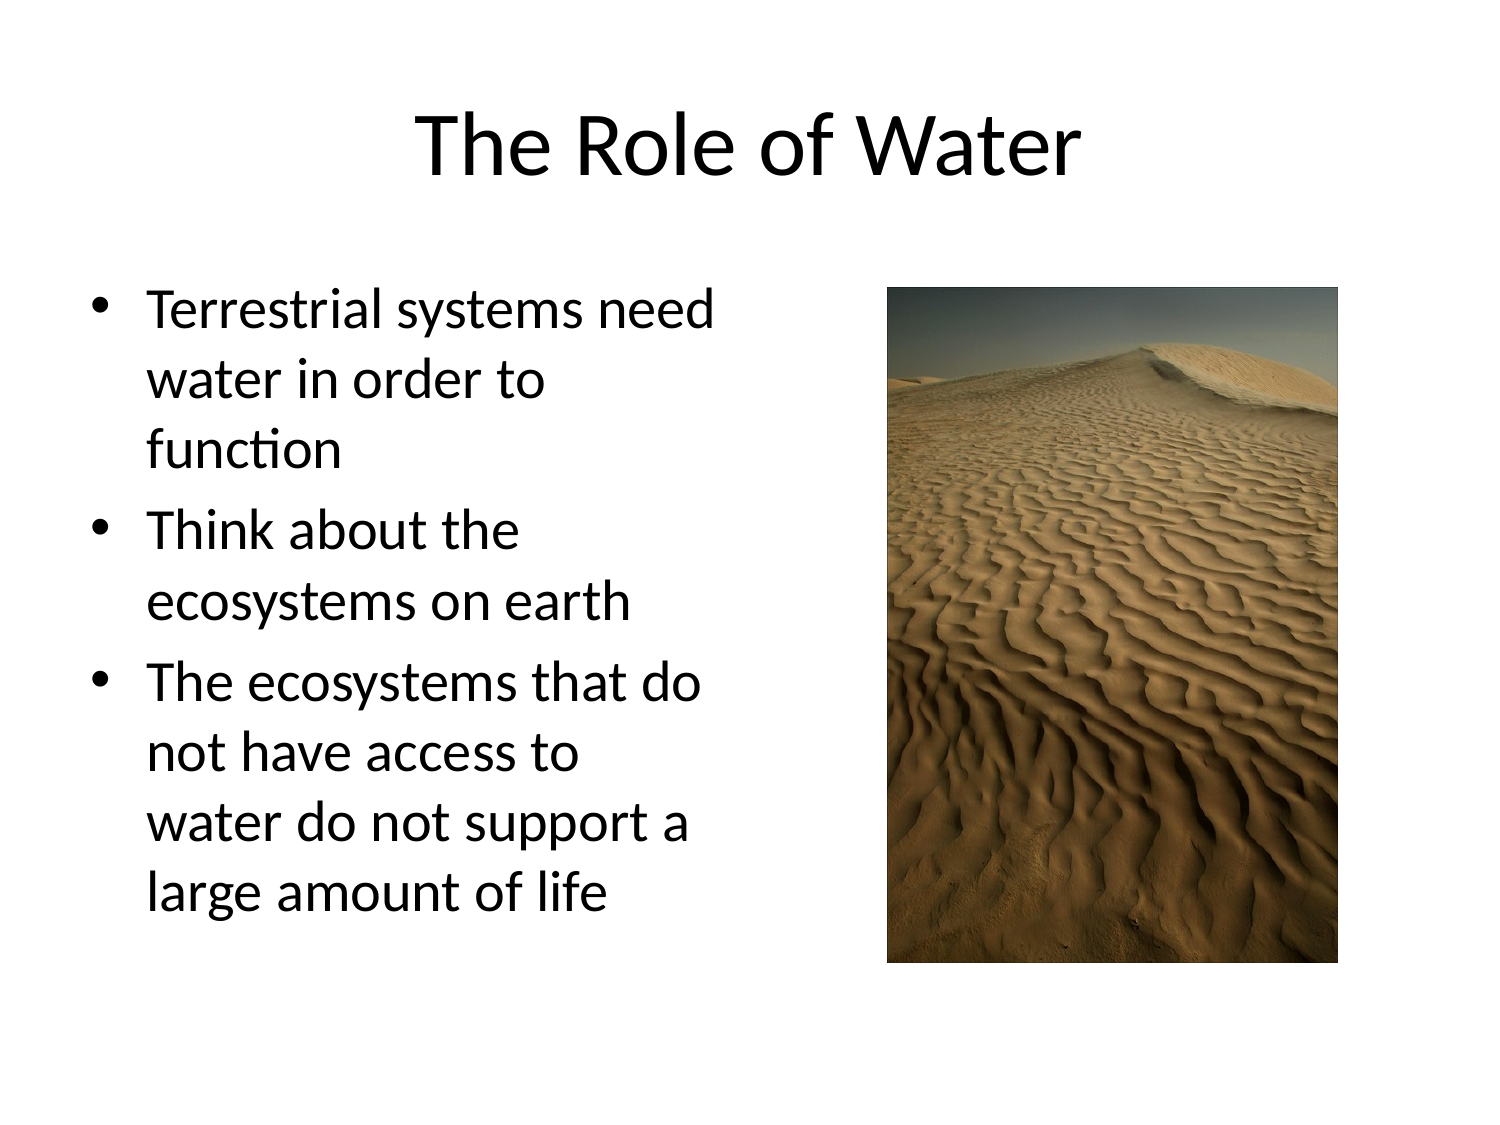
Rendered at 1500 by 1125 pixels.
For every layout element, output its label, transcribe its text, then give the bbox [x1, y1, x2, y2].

list Terrestrial systems need water in order to function Think about the ecosystems on earth The ecosystems that do not have access to water do not support a large amount of life [75, 262, 738, 1005]
title The Role of Water [75, 45, 1425, 233]
picture [887, 287, 1338, 963]
